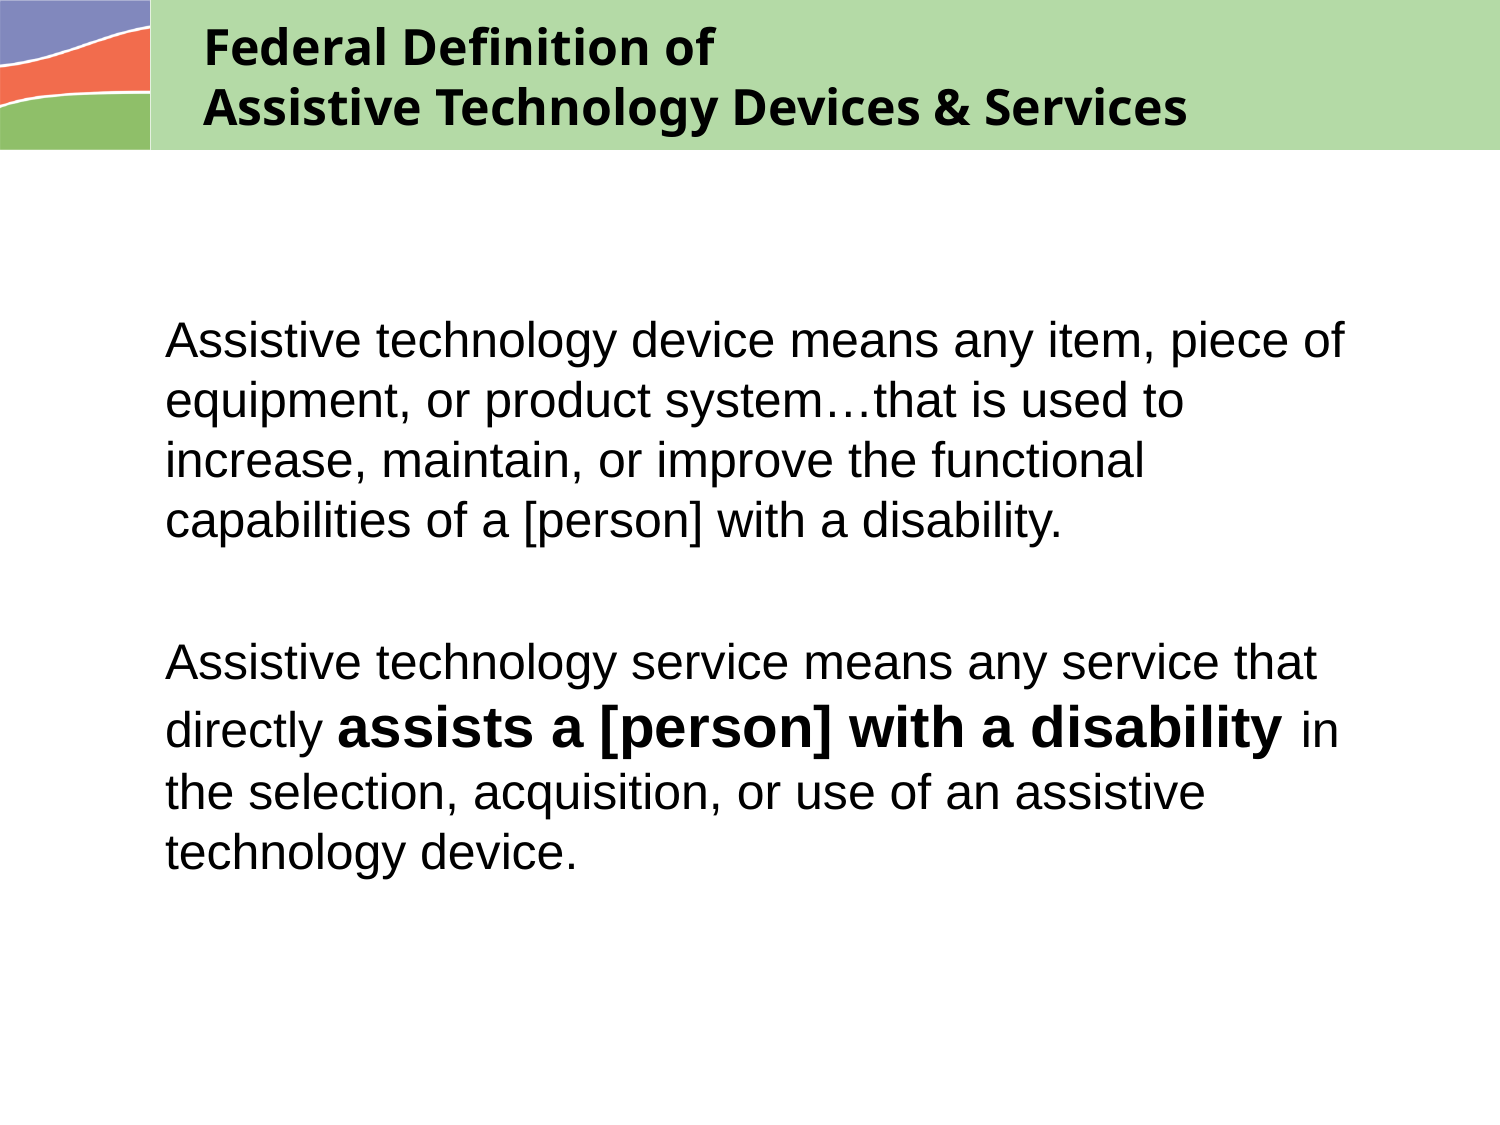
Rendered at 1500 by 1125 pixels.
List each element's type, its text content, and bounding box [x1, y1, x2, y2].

picture [0, 0, 150, 150]
list Assistive technology device means any item, piece of equipment, or product system…that is used to increase, maintain, or improve the functional capabilities of a [person] with a disability. Assistive technology service means any service that directly assists a [person] with a disability in the selection, acquisition, or use of an assistive technology device. [149, 299, 1388, 888]
title Federal Definition of Assistive Technology Devices & Services [150, 0, 1500, 151]
